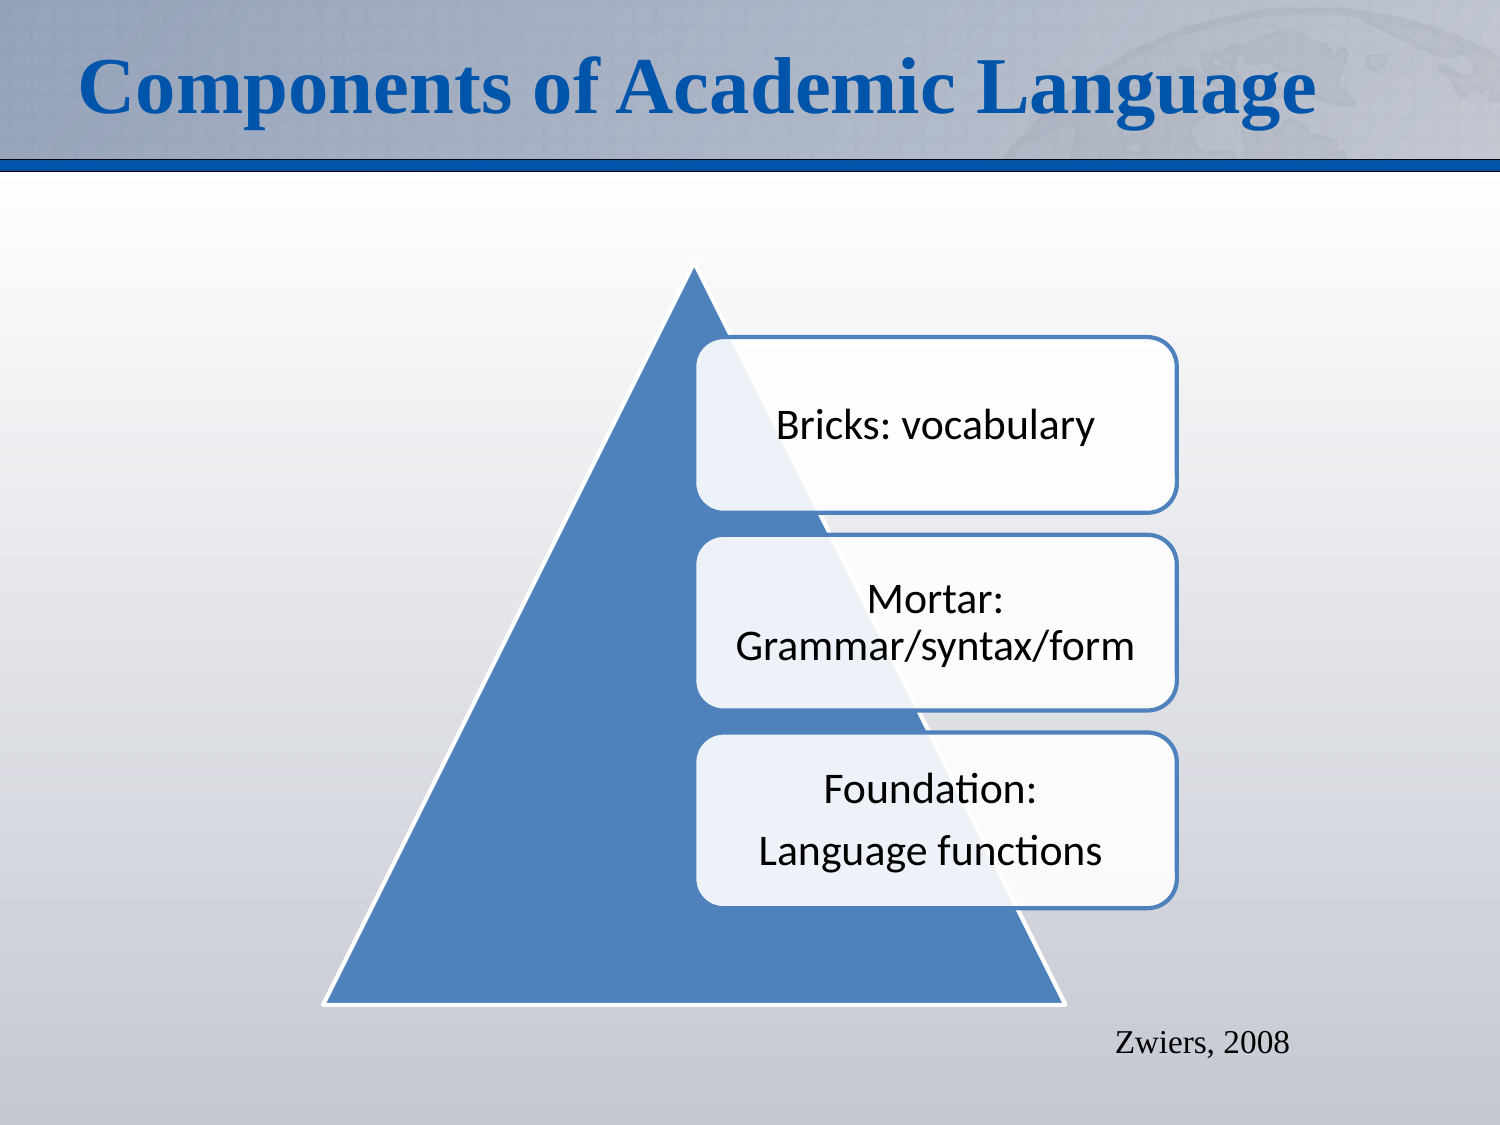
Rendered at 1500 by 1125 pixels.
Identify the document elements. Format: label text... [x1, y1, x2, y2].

picture [0, 0, 1500, 1125]
title Components of Academic Language [62, 0, 1463, 176]
text_box Zwiers, 2008 [1100, 1014, 1363, 1068]
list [74, 262, 1426, 1006]
